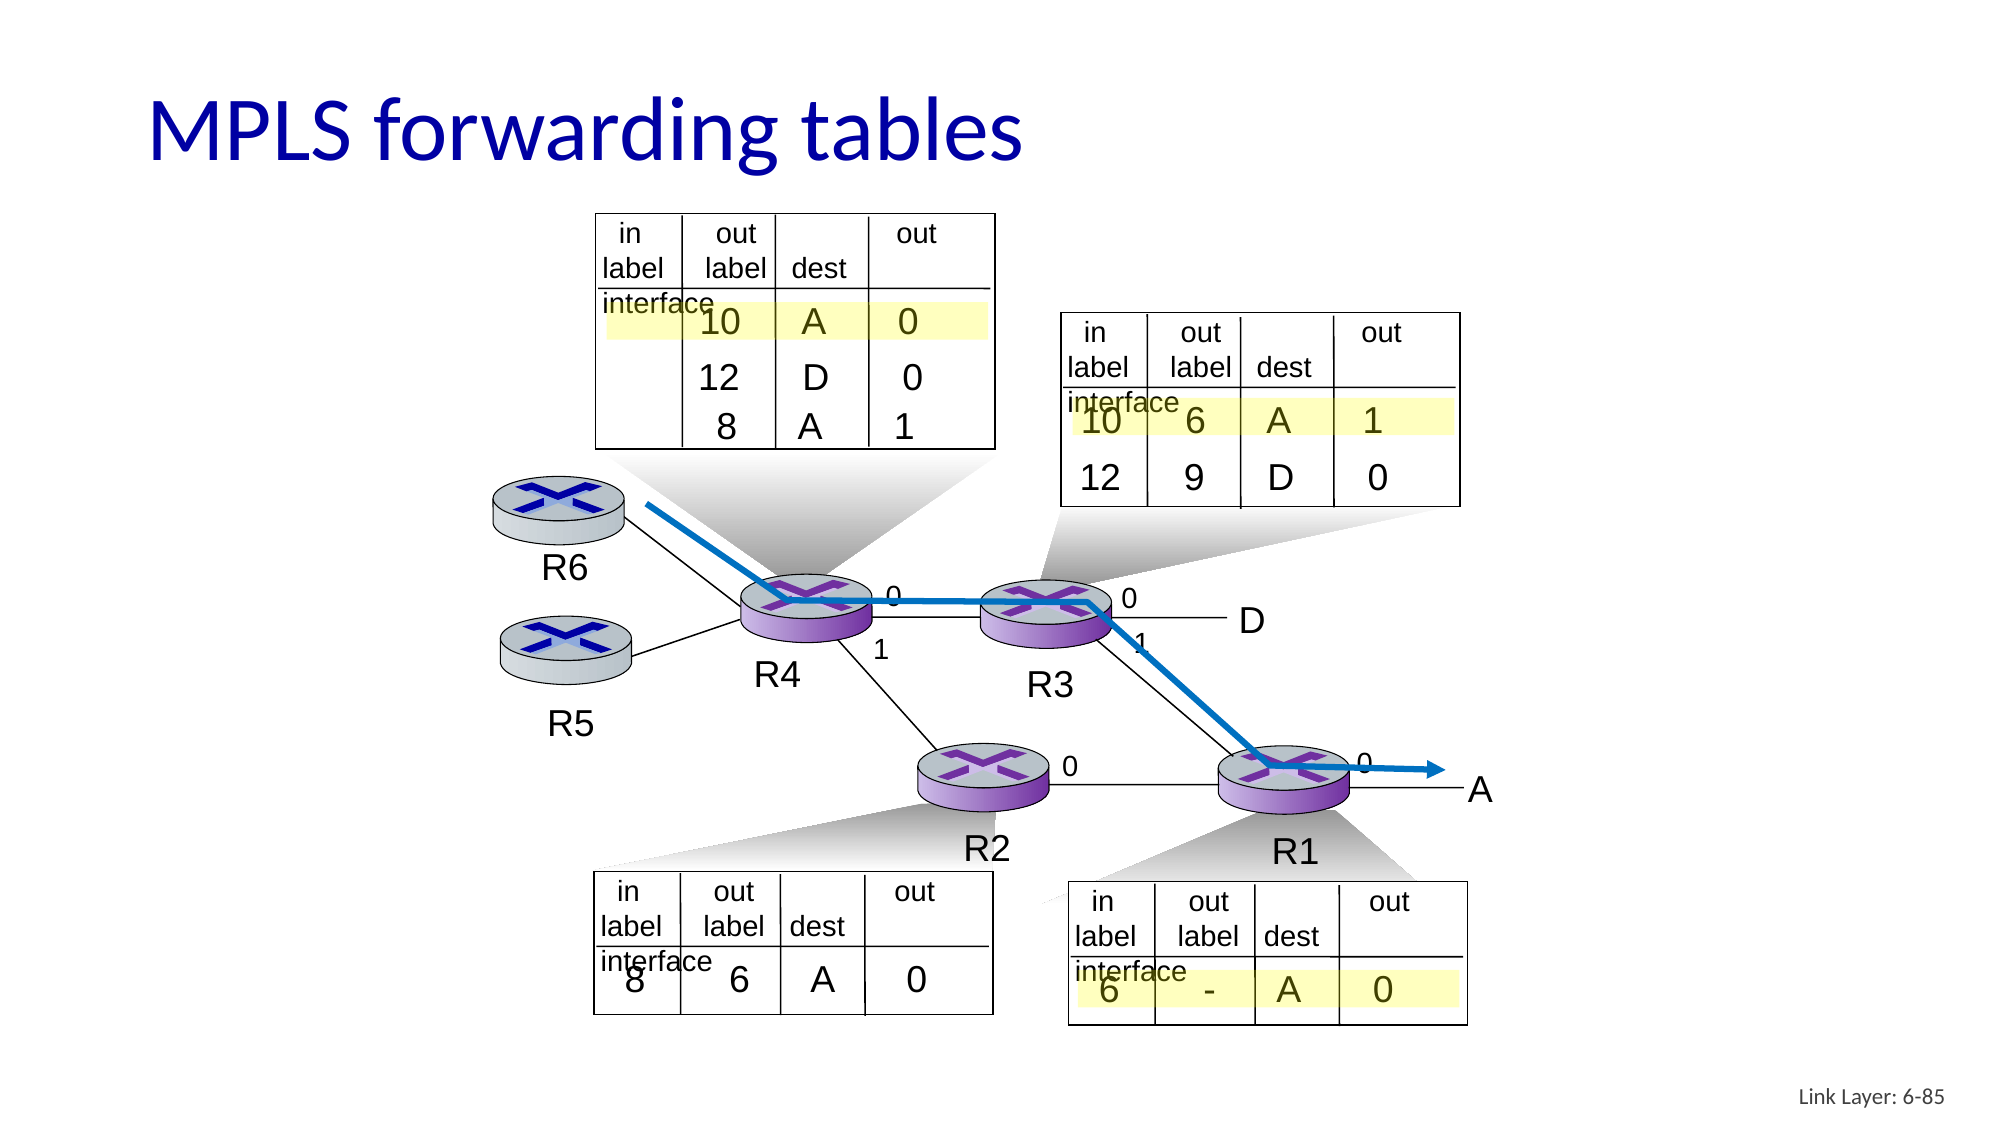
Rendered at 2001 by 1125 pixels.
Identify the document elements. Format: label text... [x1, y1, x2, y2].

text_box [1041, 877, 1478, 1027]
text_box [1460, 305, 1471, 476]
title MPLS forwarding tables [131, 57, 1857, 205]
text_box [1460, 476, 1509, 877]
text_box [492, 476, 606, 877]
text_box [585, 877, 1004, 1016]
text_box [587, 206, 1006, 476]
slide_number Link Layer: 6-85 [1510, 1065, 1961, 1125]
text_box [606, 302, 1460, 1008]
